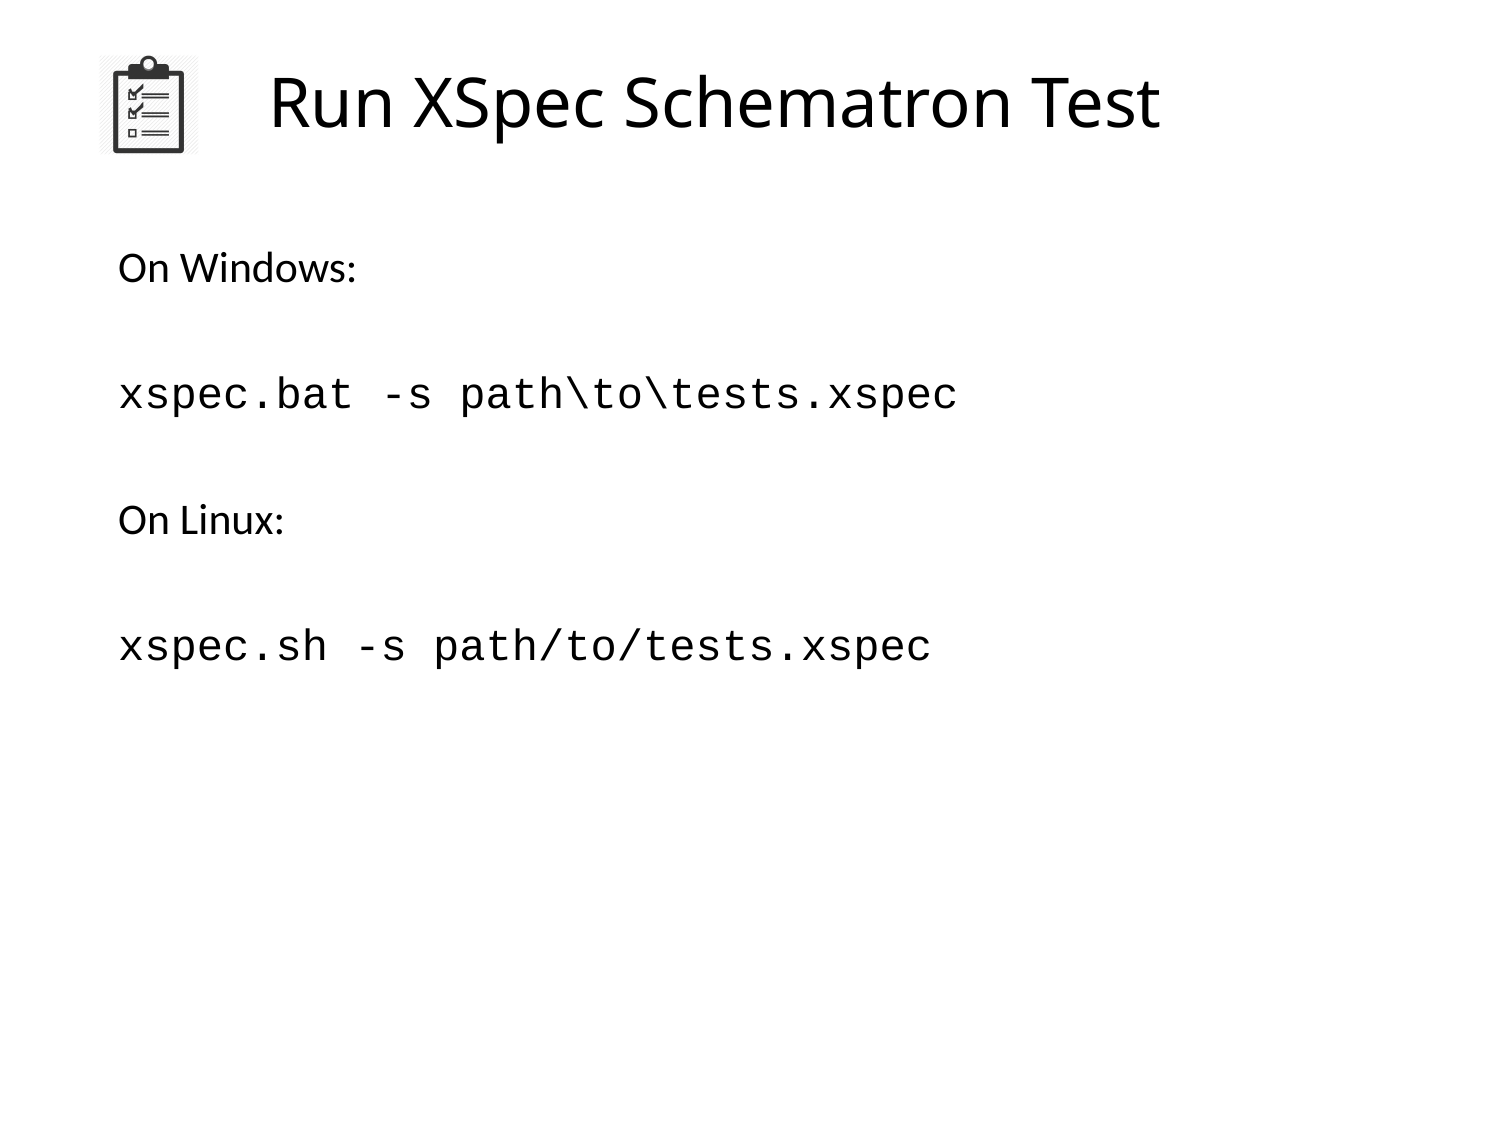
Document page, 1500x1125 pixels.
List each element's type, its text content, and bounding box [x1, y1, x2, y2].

picture [98, 54, 199, 155]
title Run XSpec Schematron Test [199, 59, 1397, 150]
list On Windows: xspec.bat -s path\to\tests.xspec On Linux: xspec.sh -s path/to/tests.xspec [103, 237, 1397, 1014]
